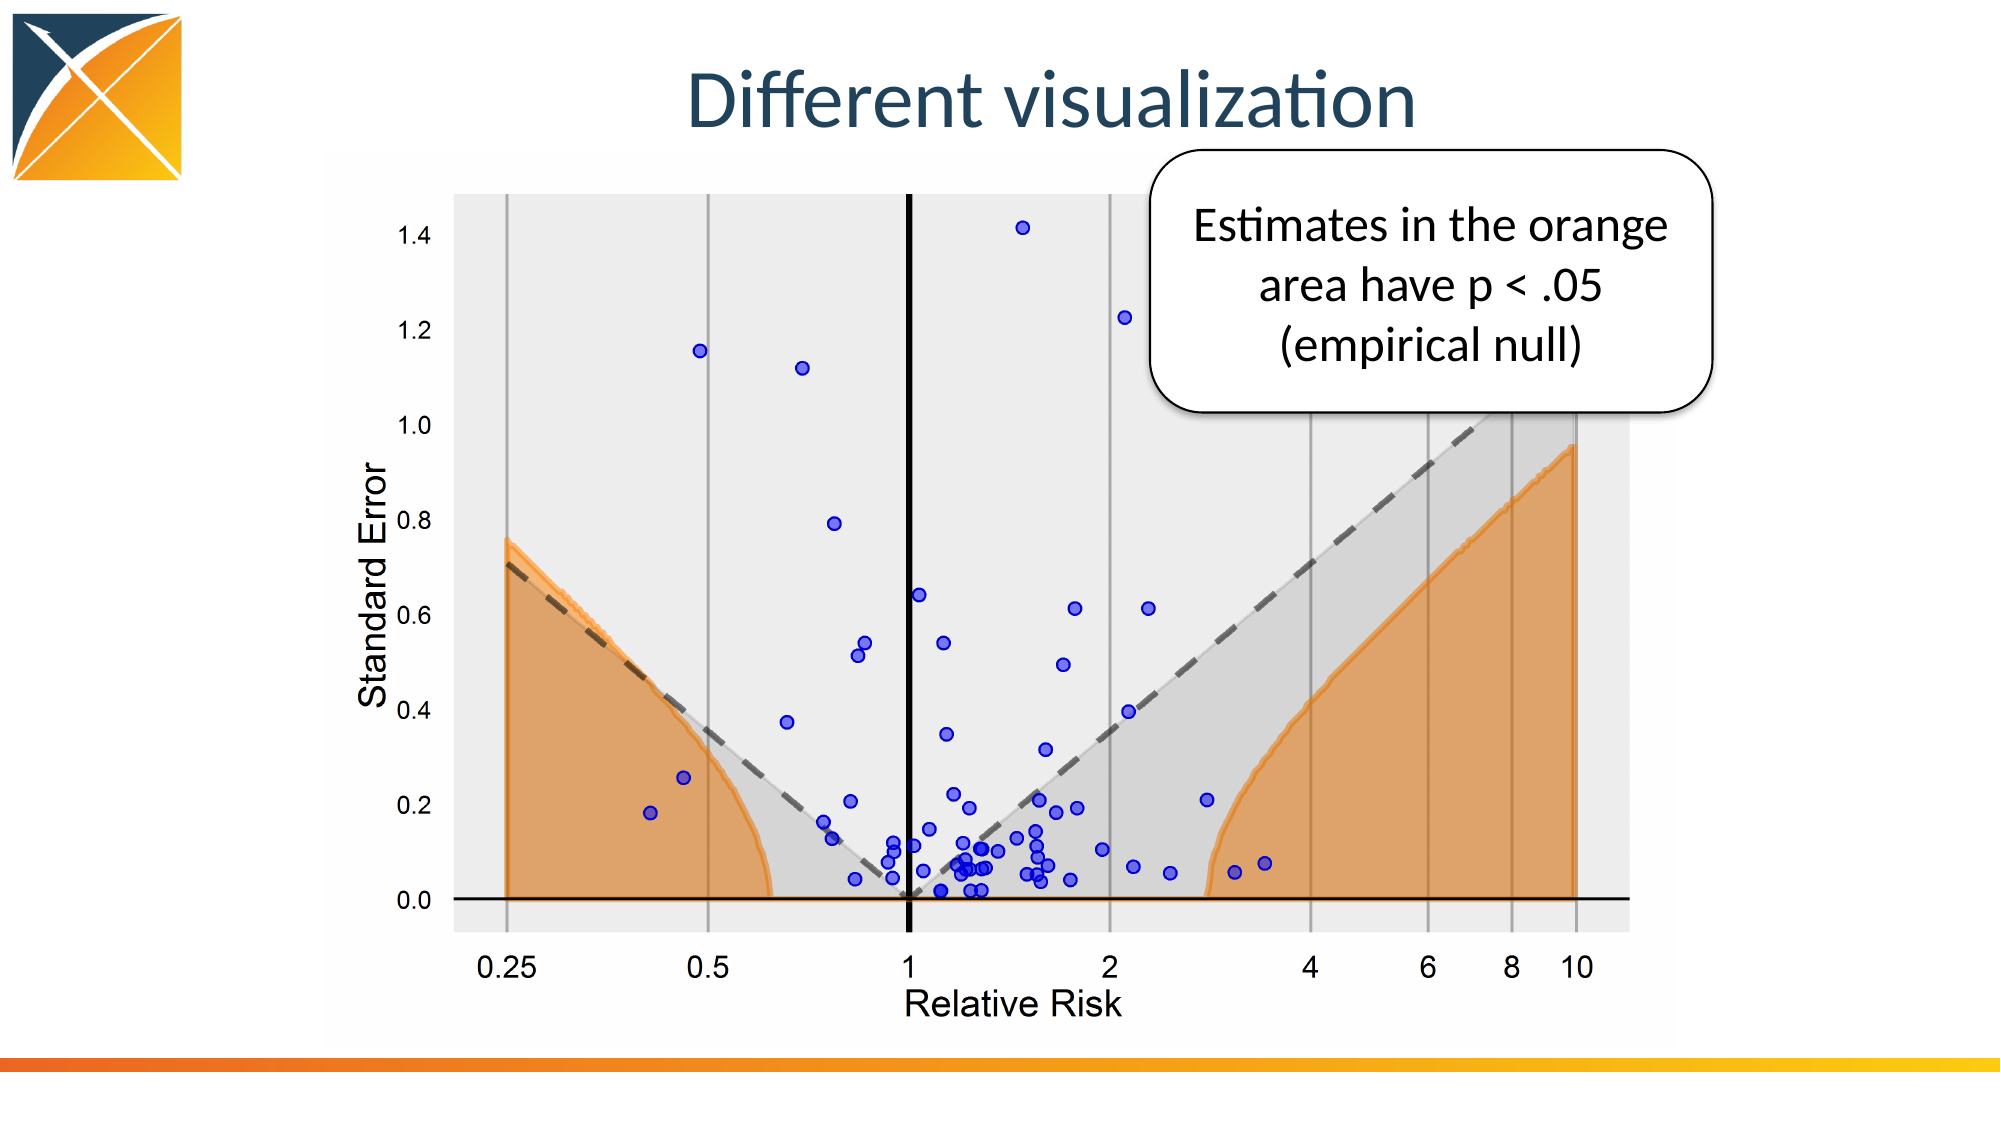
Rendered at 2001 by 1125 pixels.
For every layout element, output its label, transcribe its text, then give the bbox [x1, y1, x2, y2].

title Different visualization [205, 24, 1900, 163]
text_box Estimates in the orange area have p < .05 (empirical null) [1678, 152, 1714, 410]
picture [0, 0, 206, 200]
picture [324, 149, 1676, 1051]
